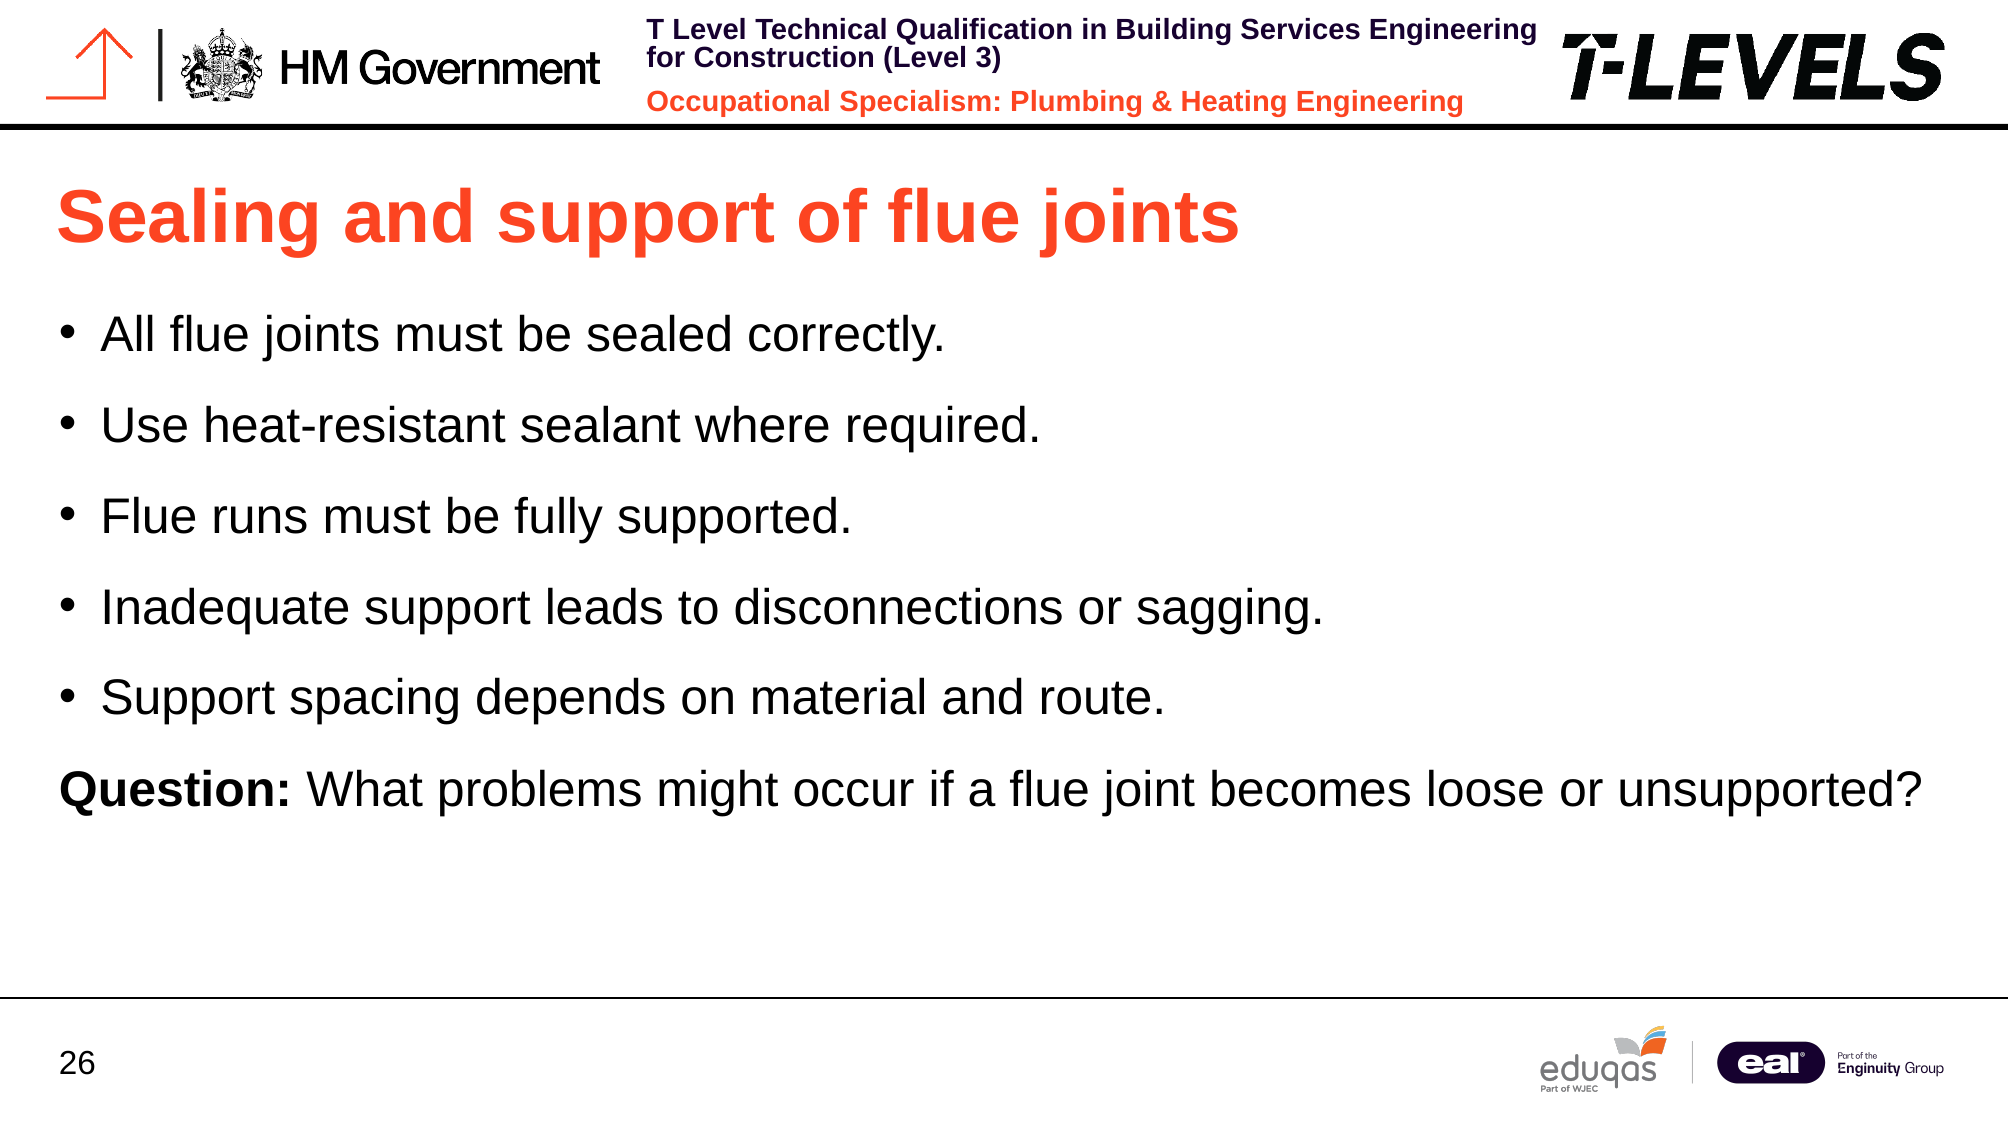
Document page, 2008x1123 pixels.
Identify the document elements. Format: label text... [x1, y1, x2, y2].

title Sealing and support of flue joints [41, 111, 1949, 314]
picture [1543, 25, 1964, 108]
picture [1535, 1021, 1949, 1097]
list All flue joints must be sealed correctly. Use heat-resistant sealant where required. Flue runs must be fully supported. Inadequate support leads to disconnections or sagging. Support spacing depends on material and route. Question: What problems might occur if a flue joint becomes loose or unsupported? [59, 295, 1948, 975]
picture [41, 27, 139, 100]
picture [158, 28, 600, 102]
